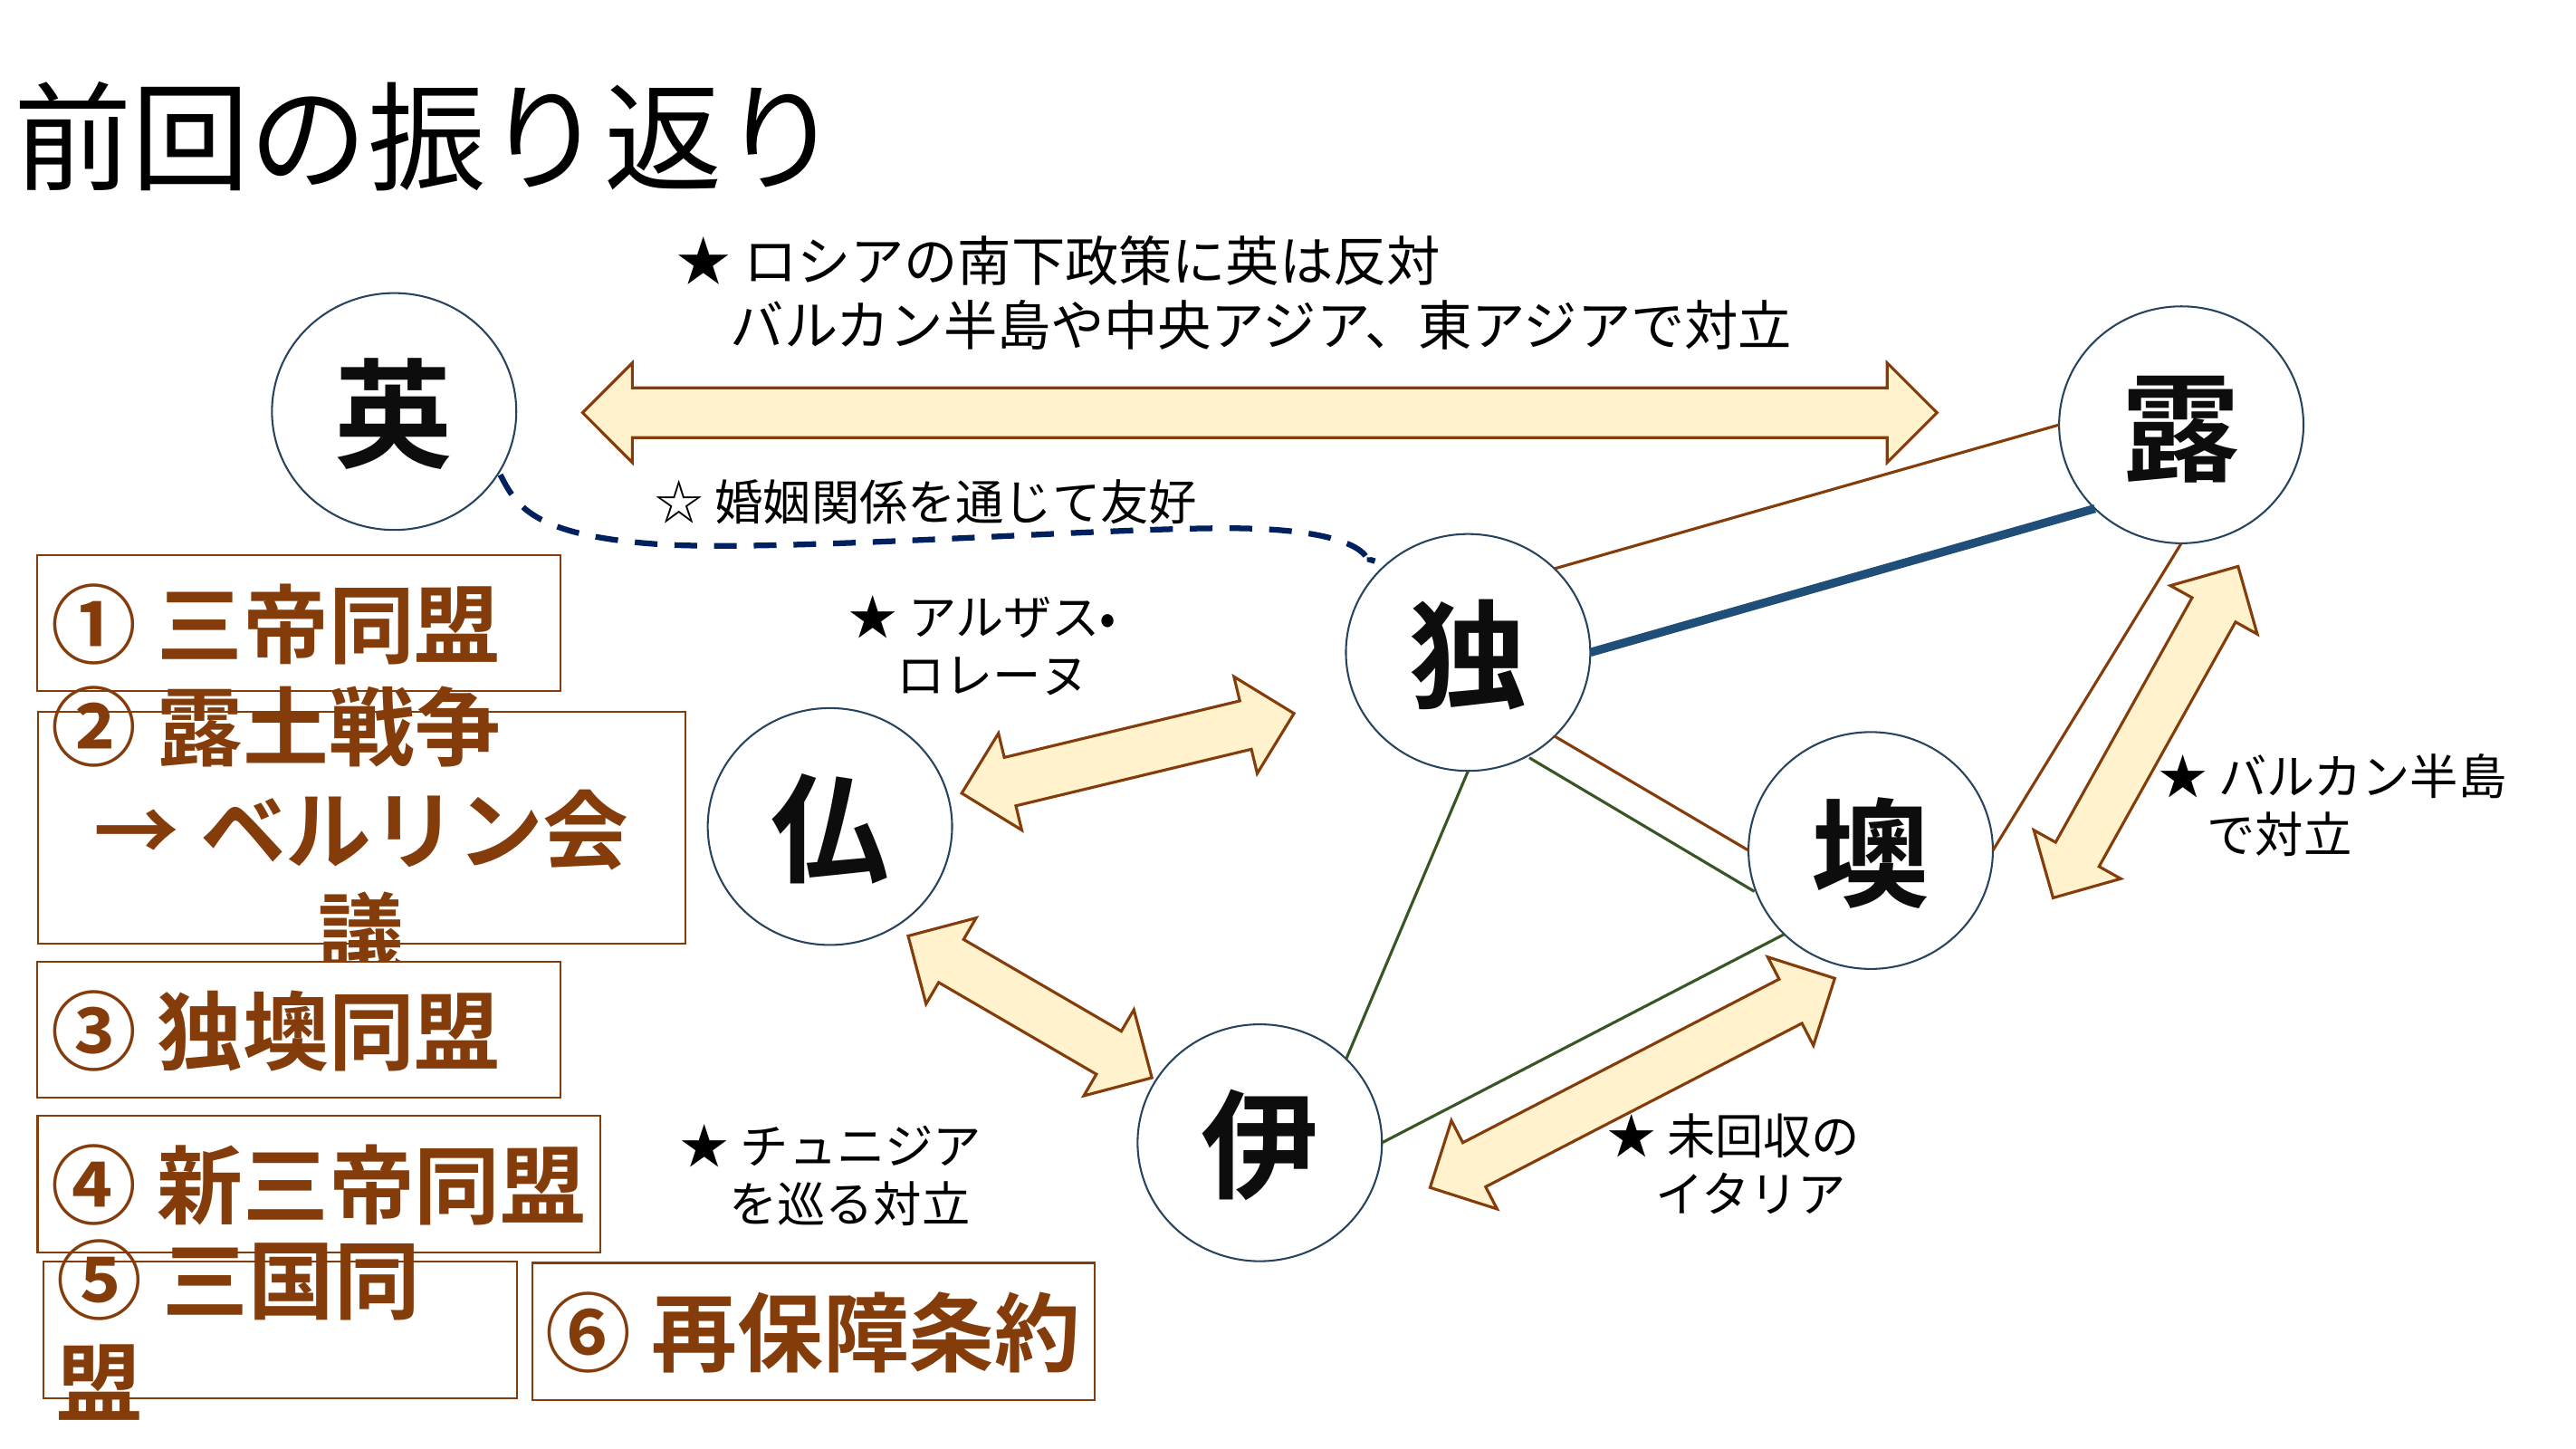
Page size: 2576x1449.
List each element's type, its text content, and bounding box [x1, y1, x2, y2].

text_box ★バルカン半島 で対立 [2144, 735, 2546, 873]
text_box [960, 675, 1296, 832]
text_box 独 [1345, 533, 1592, 772]
text_box 墺 [1755, 731, 1995, 970]
title 前回の振り返り [0, 3, 2222, 283]
text_box [499, 474, 641, 544]
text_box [1992, 542, 2182, 851]
text_box ⑤三国同盟 [43, 1261, 518, 1399]
text_box 英 [271, 292, 518, 532]
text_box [1529, 757, 1755, 892]
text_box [1554, 424, 2060, 569]
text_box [1382, 934, 1785, 1143]
text_box ★チュニジア を巡る対立 [666, 1105, 1192, 1243]
text_box 伊 [1143, 1023, 1384, 1262]
text_box [1221, 527, 1386, 564]
text_box [1429, 1143, 1573, 1211]
text_box [2182, 565, 2259, 720]
text_box 露 [2058, 305, 2305, 544]
text_box ☆婚姻関係を通じて友好 [641, 432, 1221, 571]
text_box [1345, 771, 1469, 1060]
text_box [581, 360, 1939, 465]
text_box [1785, 961, 1836, 1049]
text_box [2038, 851, 2123, 899]
text_box ③独墺同盟 [36, 961, 561, 1099]
text_box ④新三帝同盟 [36, 1115, 601, 1253]
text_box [1590, 508, 2095, 653]
text_box 仏 [706, 706, 953, 946]
text_box ①三帝同盟 [36, 554, 561, 692]
text_box [906, 916, 1154, 1098]
text_box ②露土戦争 →ベルリン会議 [37, 711, 686, 945]
text_box ★ロシアの南下政策に英は反対 バルカン半島や中央アジア、東アジアで対立 [663, 223, 1857, 361]
text_box ★未回収の イタリア [1593, 1095, 2118, 1233]
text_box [1554, 735, 1749, 757]
text_box ⑥再保障条約 [531, 1262, 1096, 1401]
text_box ★アルザス・ ロレーヌ [834, 576, 1173, 714]
